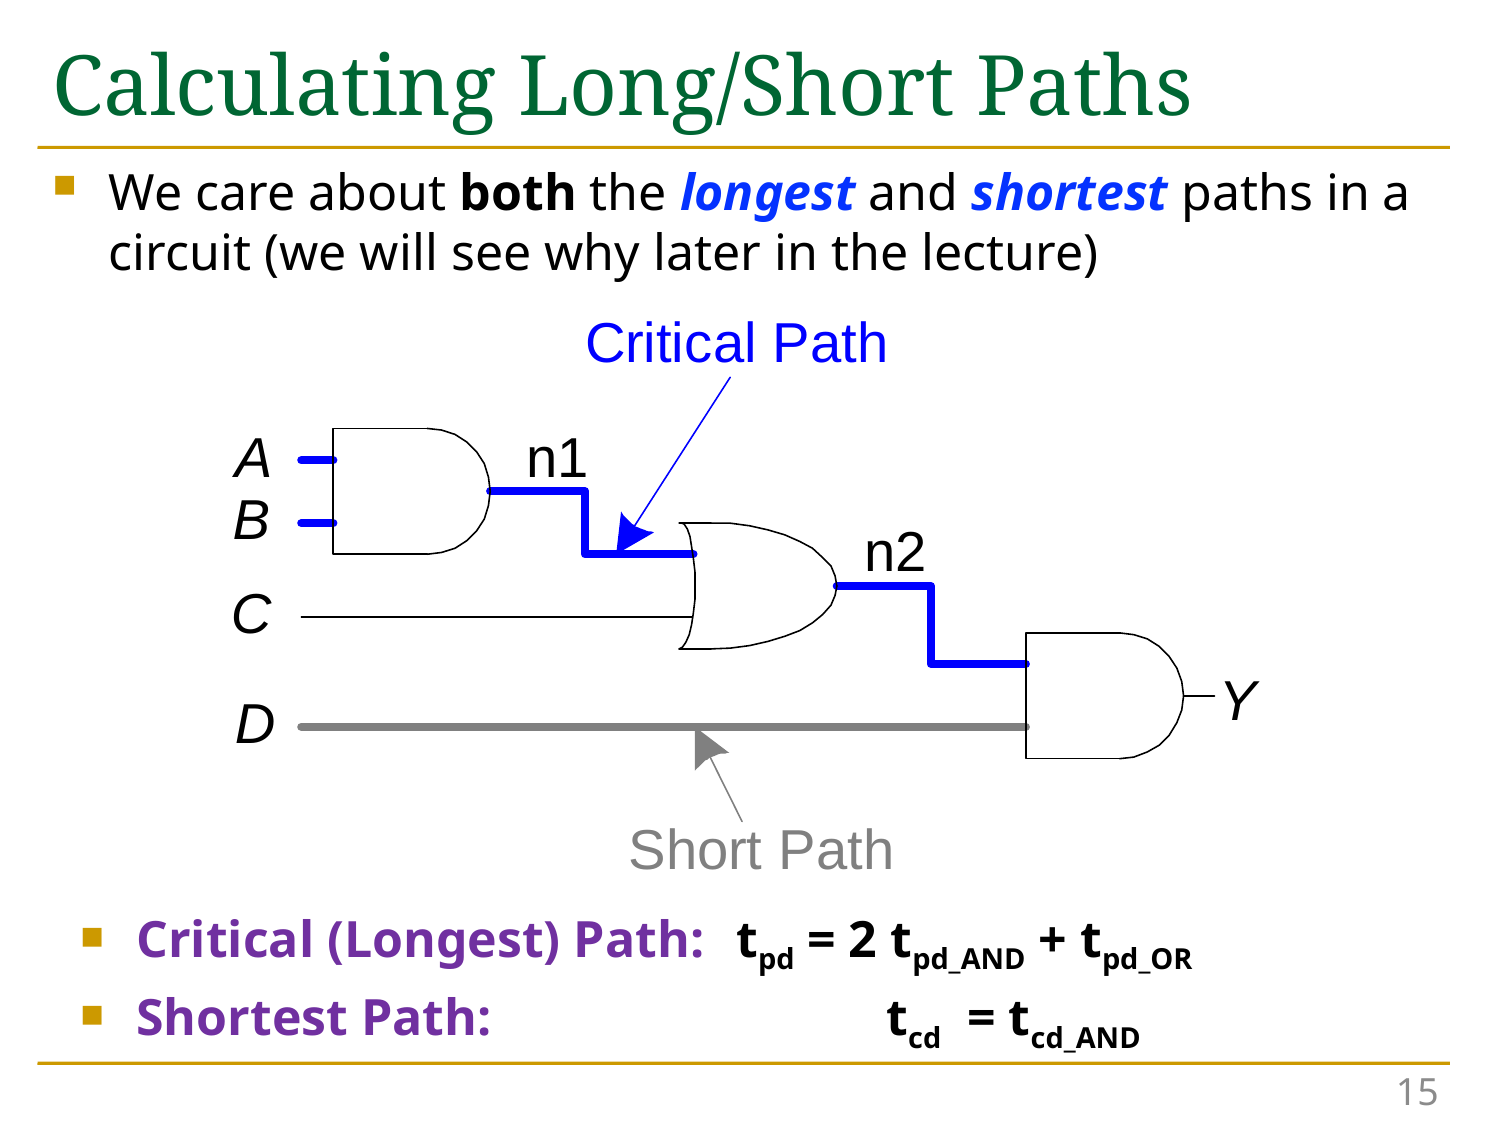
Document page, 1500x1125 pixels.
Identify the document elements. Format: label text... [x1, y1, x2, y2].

list Critical (Longest) Path: tpd = 2 tpd_AND + tpd_OR Shortest Path: tcd = tcd_AND [65, 900, 1450, 1063]
text_box We care about both the longest and shortest paths in a circuit (we will see why later in the lecture) [37, 152, 1454, 380]
slide_number 15 [1116, 1063, 1454, 1124]
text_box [195, 274, 1296, 923]
title Calculating Long/Short Paths [37, 24, 1450, 152]
